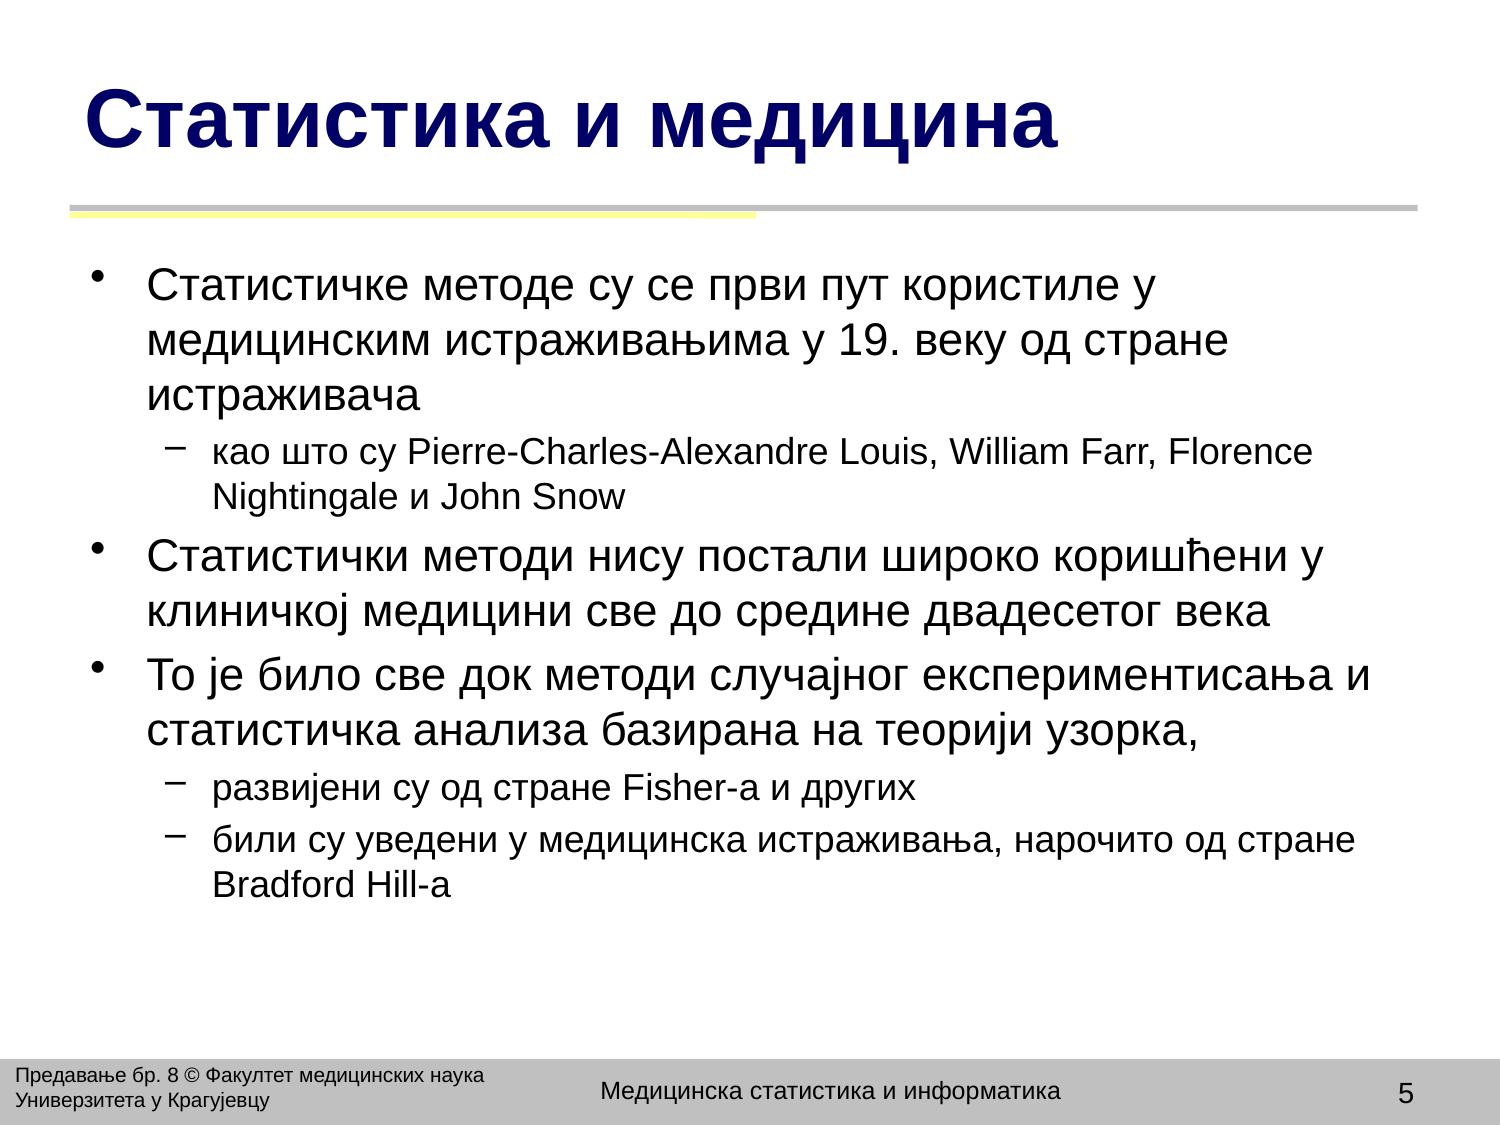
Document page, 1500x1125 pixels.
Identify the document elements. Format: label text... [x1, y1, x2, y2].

list Статистичке методе су се први пут користиле у медицинским истраживањима у 19. веку од стране истраживача као што су Pierre-Charles-Alexandre Louis, William Farr, Florence Nightingale и John Snow Статистички методи нису постали широко коришћени у клиничкој медицини све до средине двадесетог века То је било све док методи случајног експериментисањa и статистичка анализа базирана на теорији узорка, развијени су од стране Fisher-а и других били су уведени у медицинска истраживања, нарочито од стране Bradford Hill-а [74, 246, 1426, 1023]
footer Медицинска статистика и информатика [512, 1066, 1151, 1125]
title Статистика и медицина [69, 19, 1426, 208]
slide_number 5 [1164, 1066, 1430, 1125]
slide_number Предавање бр. 8 © Факултет медицинских наука Универзитета у Крагујевцу [0, 1053, 614, 1108]
